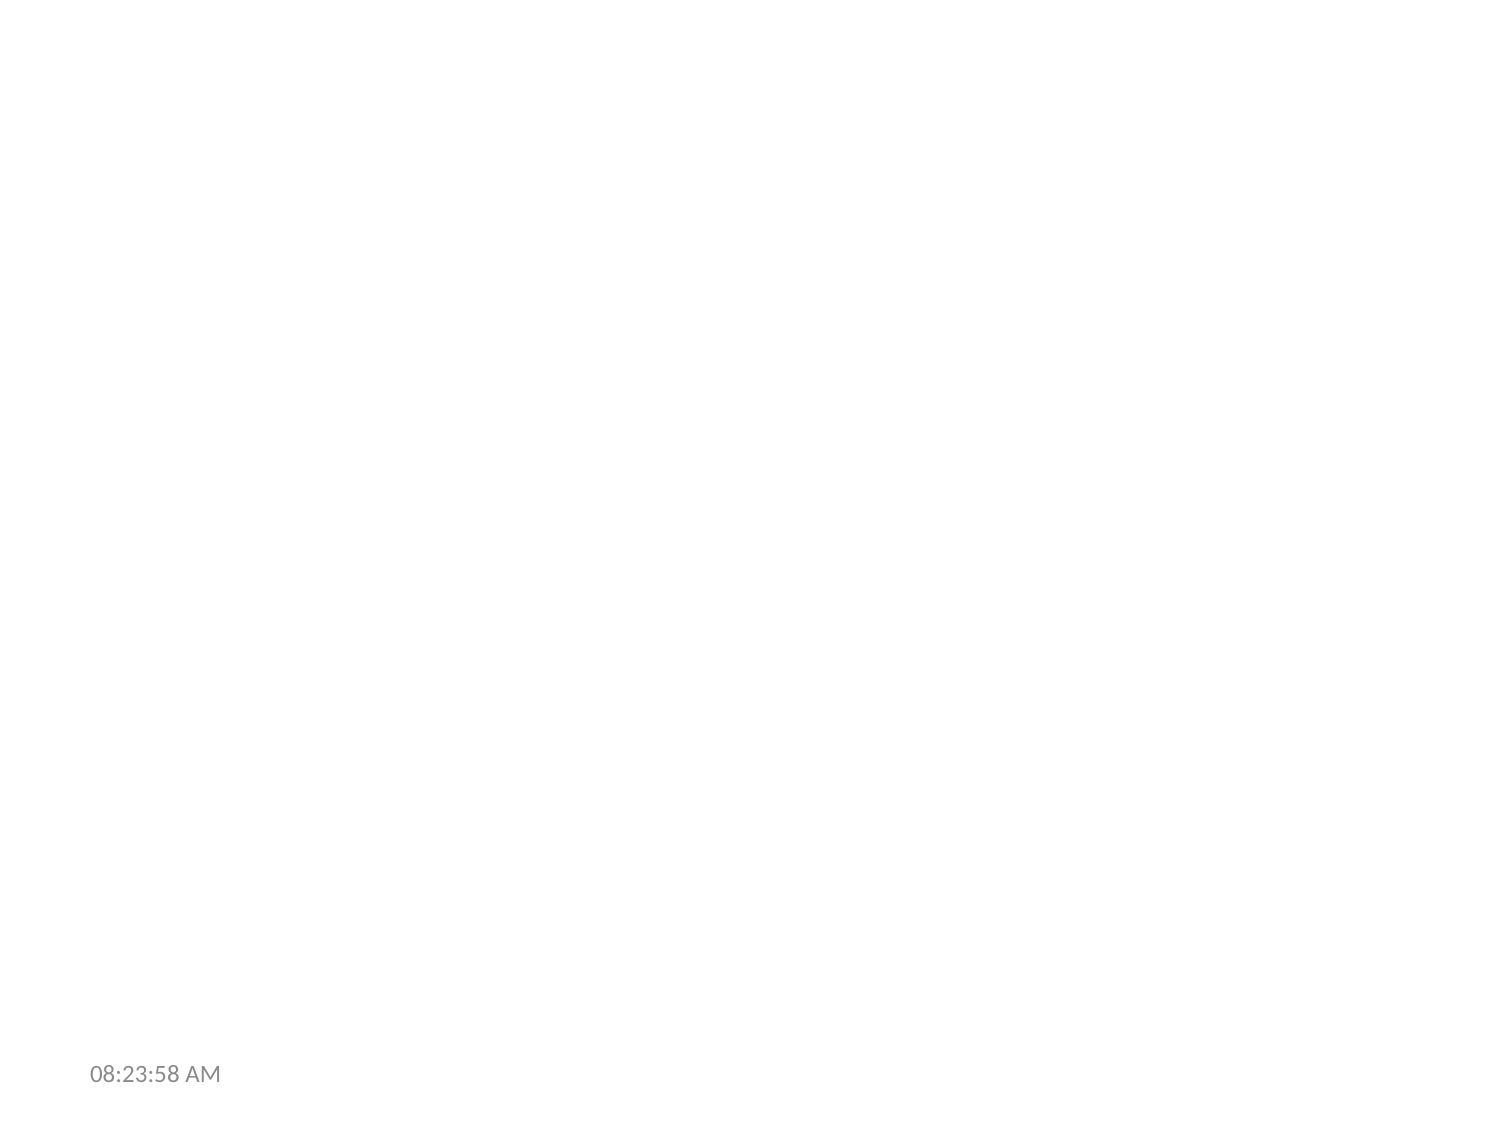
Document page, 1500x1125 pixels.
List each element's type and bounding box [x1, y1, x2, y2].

slide_number [75, 1042, 425, 1103]
